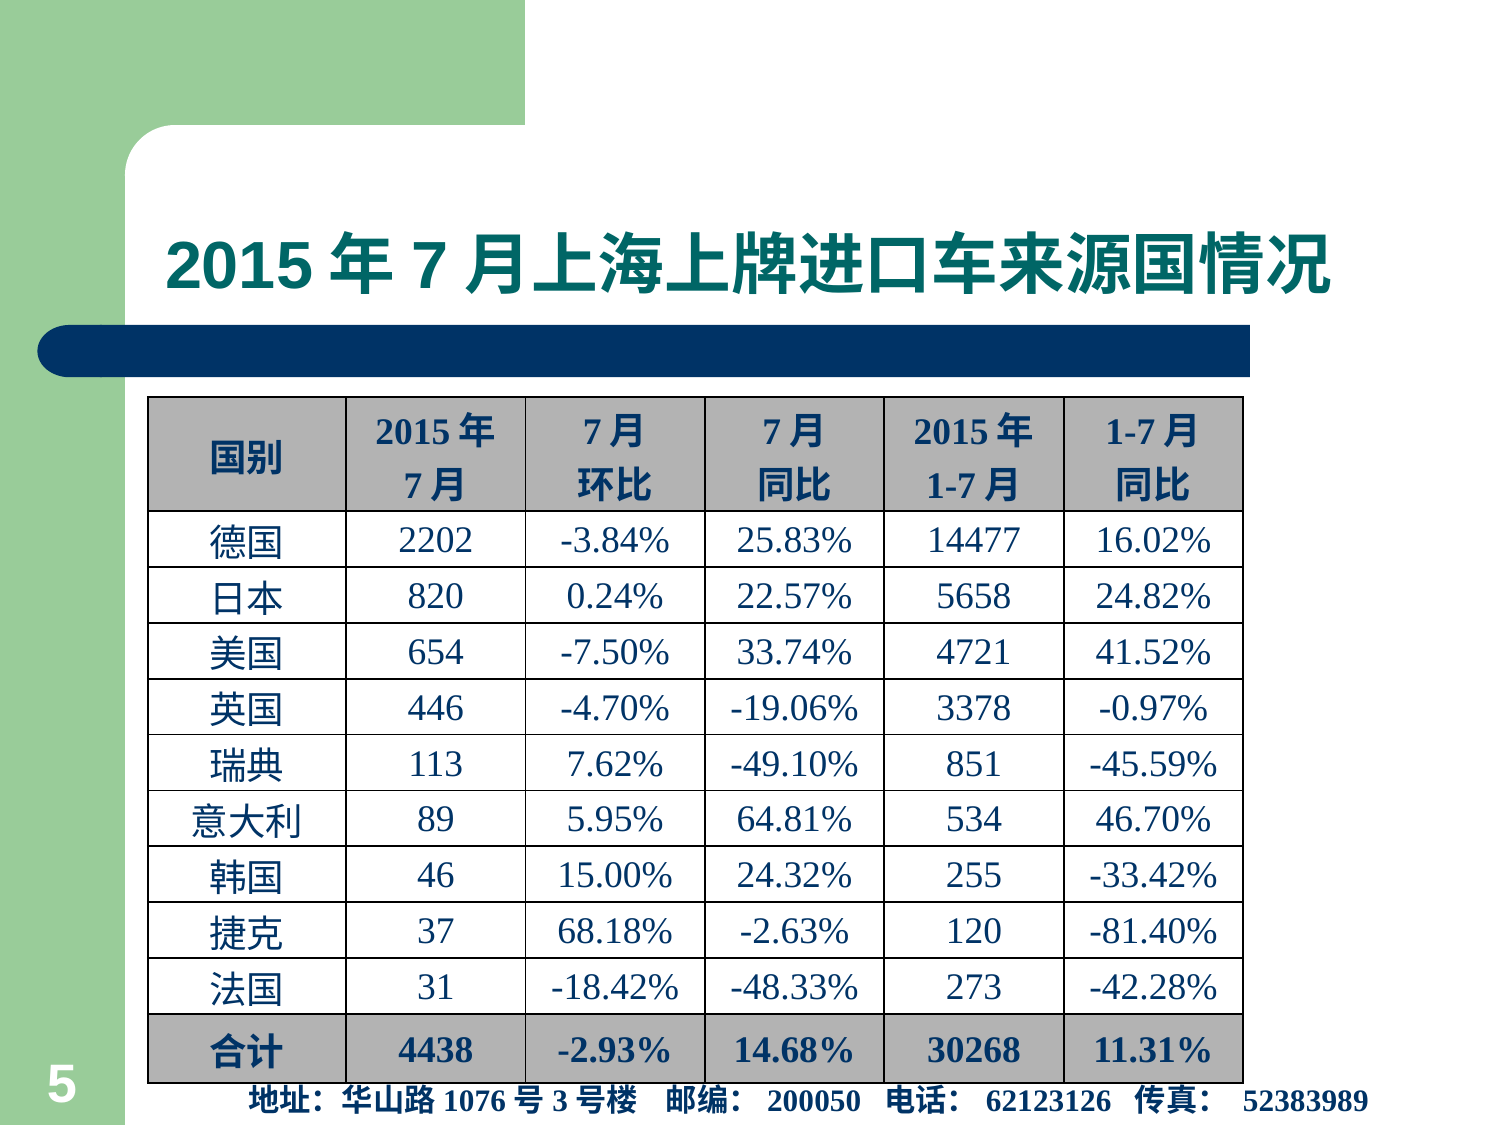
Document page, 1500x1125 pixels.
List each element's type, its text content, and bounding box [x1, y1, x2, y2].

table_cell 瑞典 [149, 735, 345, 790]
table_cell -4.70% [526, 680, 704, 734]
table_cell 韩国 [149, 847, 345, 901]
table_cell -0.97% [1065, 680, 1242, 734]
table_cell -48.33% [706, 959, 883, 1013]
table_cell 255 [885, 847, 1063, 901]
table_cell 64.81% [706, 791, 883, 845]
table_cell 446 [347, 680, 525, 734]
table_cell 534 [885, 791, 1063, 845]
table_cell -49.10% [706, 735, 883, 790]
table_cell 5658 [885, 568, 1063, 622]
table_cell 14477 [885, 512, 1063, 566]
table_cell 41.52% [1065, 624, 1242, 678]
table_cell 113 [347, 735, 525, 790]
table_cell 851 [885, 735, 1063, 790]
table_cell -2.93% [526, 1015, 704, 1082]
table_cell 美国 [149, 624, 345, 678]
table_cell 273 [885, 959, 1063, 1013]
table_cell -7.50% [526, 624, 704, 678]
table_cell 654 [347, 624, 525, 678]
table_cell 法国 [149, 959, 345, 1013]
table_header 1-7月 同比 [1065, 398, 1242, 510]
table_cell 3378 [885, 680, 1063, 734]
table_cell -18.42% [526, 959, 704, 1013]
table_cell 25.83% [706, 512, 883, 566]
table_cell 89 [347, 791, 525, 845]
table_cell 英国 [149, 680, 345, 734]
table_cell 24.82% [1065, 568, 1242, 622]
title 2015年7月上海上牌进口车来源国情况 [150, 125, 1463, 313]
table_cell -42.28% [1065, 959, 1242, 1013]
table_cell 合计 [149, 1015, 345, 1082]
table_cell -81.40% [1065, 903, 1242, 957]
table_cell 37 [347, 903, 525, 957]
table_cell 30268 [885, 1015, 1063, 1082]
table_cell 24.32% [706, 847, 883, 901]
table_cell 15.00% [526, 847, 704, 901]
table_header 7月 环比 [526, 398, 704, 510]
table_header 国别 [149, 398, 345, 510]
table_cell 4438 [347, 1015, 525, 1082]
table_cell 4721 [885, 624, 1063, 678]
table_cell 7.62% [526, 735, 704, 790]
table_cell 820 [347, 568, 525, 622]
table_cell 33.74% [706, 624, 883, 678]
table_cell -19.06% [706, 680, 883, 734]
table_cell 捷克 [149, 903, 345, 957]
table_cell 16.02% [1065, 512, 1242, 566]
table_cell 2202 [347, 512, 525, 566]
table_cell 5.95% [526, 791, 704, 845]
footer 上海市信息中心汽车产业研究室 地址：华山路1076号3号楼 邮编：200050 电话：62123126 传真： 52383989 [125, 1034, 1500, 1125]
table_cell -3.84% [526, 512, 704, 566]
table_cell 68.18% [526, 903, 704, 957]
table_cell 46.70% [1065, 791, 1242, 845]
table_cell 日本 [149, 568, 345, 622]
table_header 2015年 7月 [347, 398, 525, 510]
table_cell 46 [347, 847, 525, 901]
table_cell 22.57% [706, 568, 883, 622]
table_cell 11.31% [1065, 1015, 1242, 1082]
table_cell 德国 [149, 512, 345, 566]
table_cell 120 [885, 903, 1063, 957]
table_cell -45.59% [1065, 735, 1242, 790]
table_cell -2.63% [706, 903, 883, 957]
table_cell 14.68% [706, 1015, 883, 1082]
table_cell -33.42% [1065, 847, 1242, 901]
table_header 7月 同比 [706, 398, 883, 510]
table_cell 意大利 [149, 791, 345, 845]
table_cell 31 [347, 959, 525, 1013]
slide_number 5 [13, 1040, 111, 1121]
table_cell 0.24% [526, 568, 704, 622]
table_header 2015年 1-7月 [885, 398, 1063, 510]
